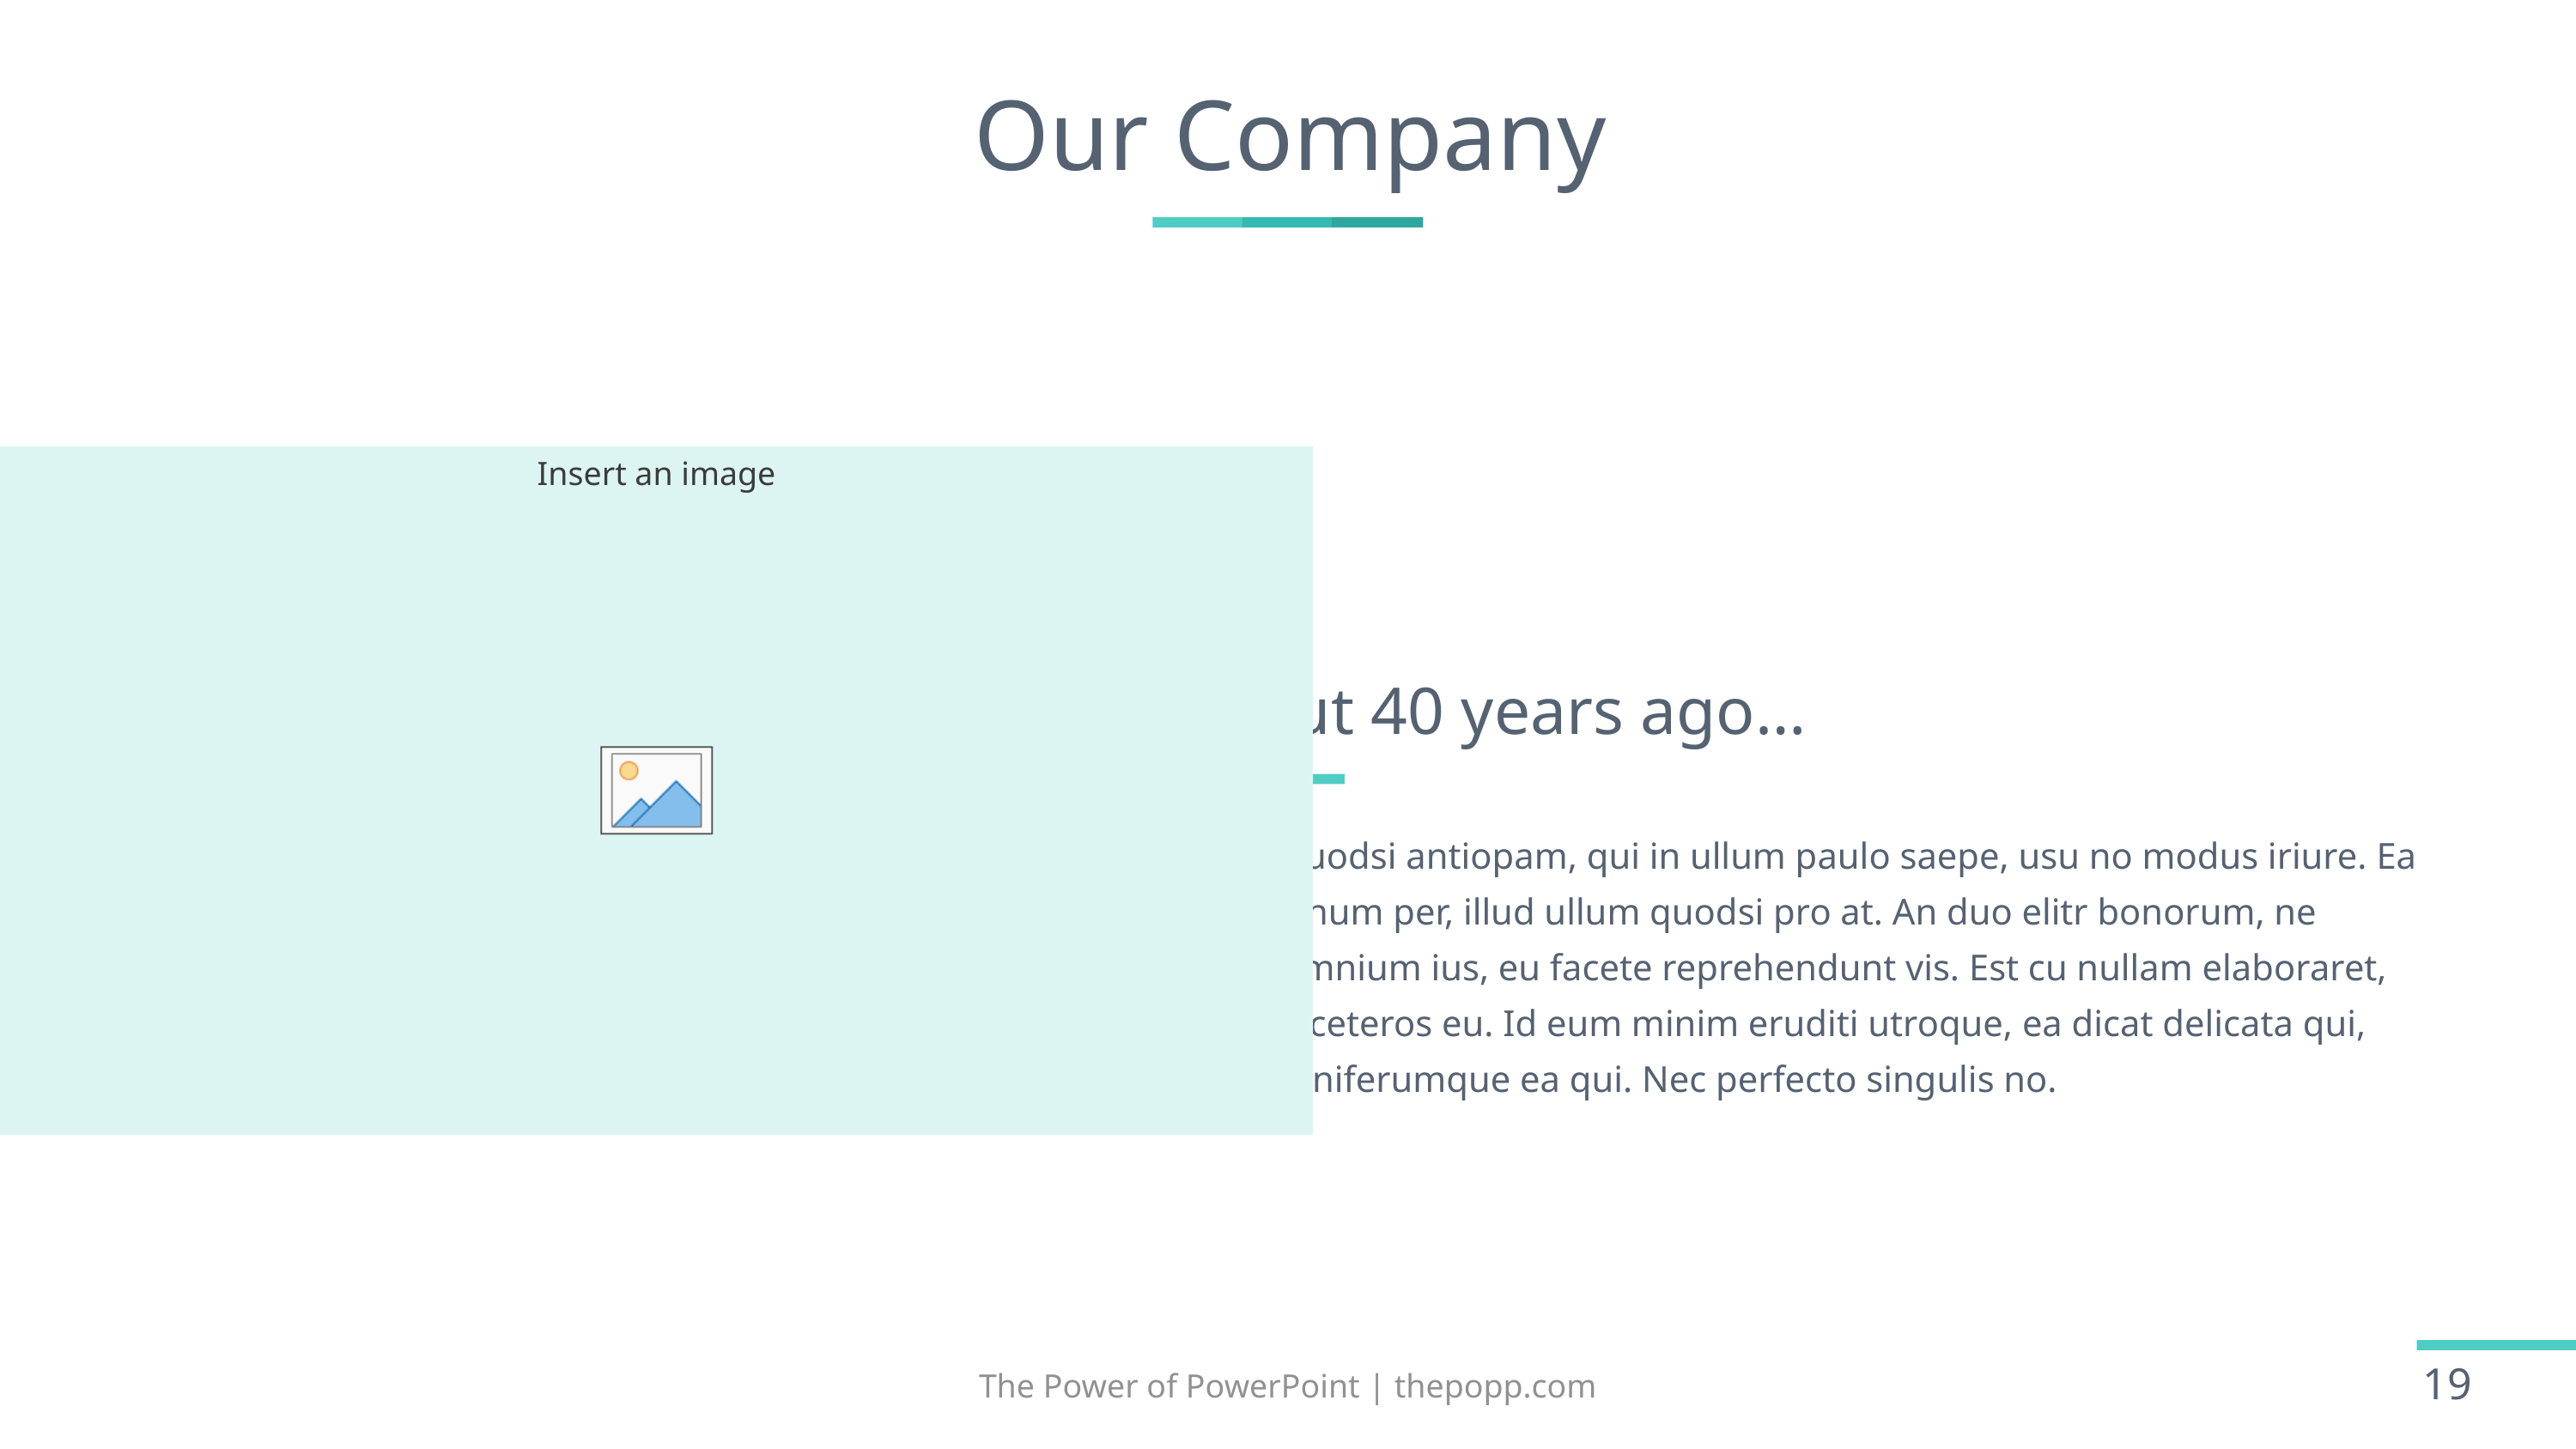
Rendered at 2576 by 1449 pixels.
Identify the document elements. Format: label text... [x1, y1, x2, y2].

slide_number 19 [2409, 1351, 2576, 1421]
footer The Power of PowerPoint | thepopp.com [853, 1349, 1723, 1427]
picture [0, 446, 1314, 1135]
title Our Company [69, 49, 2512, 230]
list About 40 years ago… [1314, 656, 2433, 761]
list Vel an quodsi antiopam, qui in ullum paulo saepe, usu no modus iriure. Ea sale alienum per, illud ullum quodsi pro at. An duo elitr bonorum, ne modo omnium ius, eu facete reprehendunt vis. Est cu nullam elaboraret, vis case ceteros eu. Id eum minim eruditi utroque, ea dicat delicata qui, iusto signiferumque ea qui. Nec perfecto singulis no. [1314, 814, 2433, 1135]
